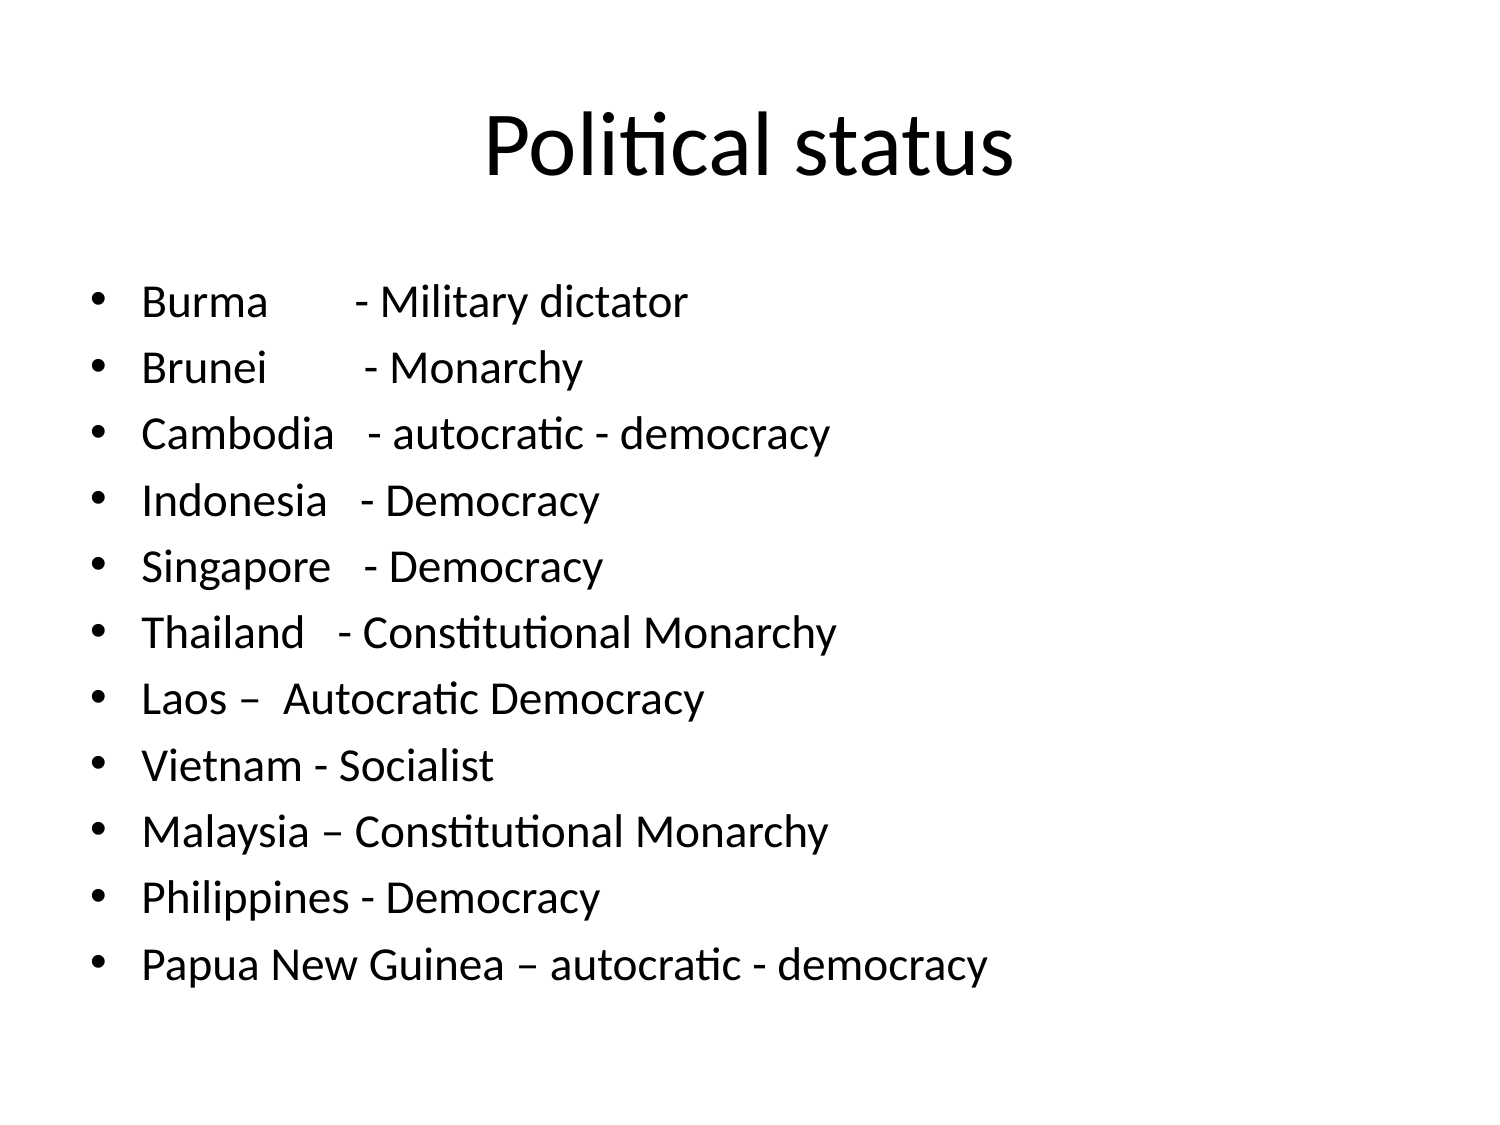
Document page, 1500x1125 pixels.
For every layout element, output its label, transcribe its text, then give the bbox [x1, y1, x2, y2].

list Burma - Military dictator Brunei - Monarchy Cambodia - autocratic - democracy Indonesia - Democracy Singapore - Democracy Thailand - Constitutional Monarchy Laos – Autocratic Democracy Vietnam - Socialist Malaysia – Constitutional Monarchy Philippines - Democracy Papua New Guinea – autocratic - democracy [75, 262, 1425, 1005]
title Political status [75, 45, 1425, 233]
